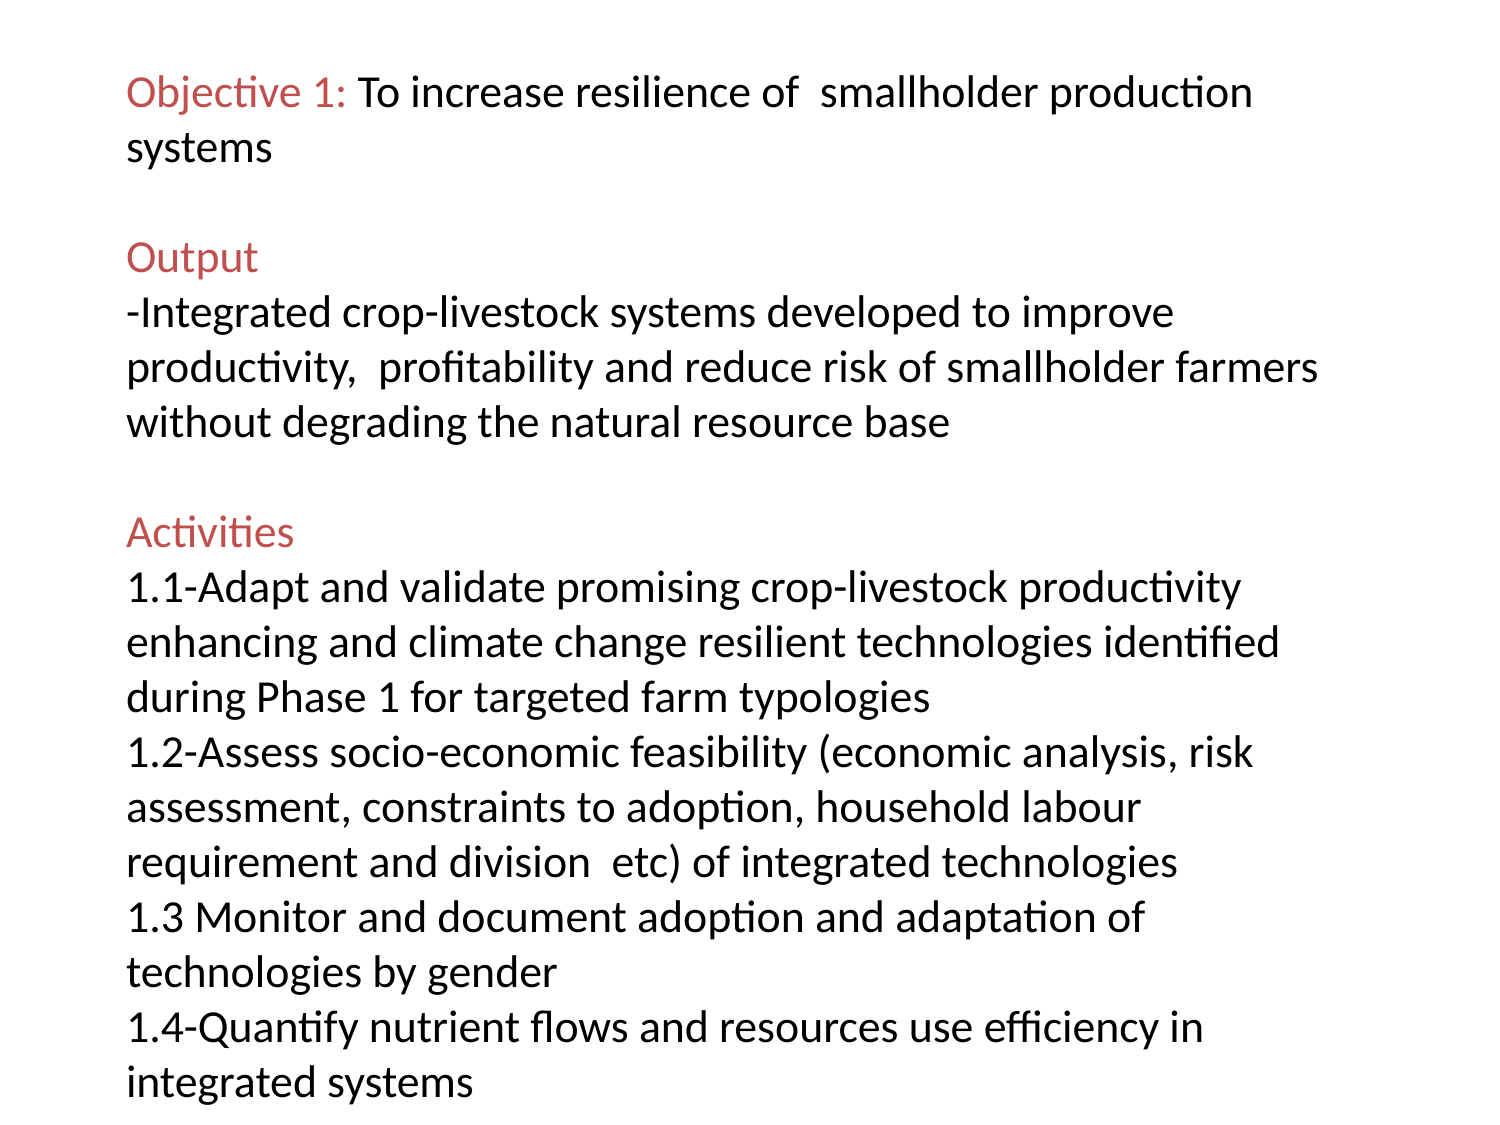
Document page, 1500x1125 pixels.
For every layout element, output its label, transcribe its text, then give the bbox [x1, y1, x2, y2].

text_box Objective 1: To increase resilience of smallholder production systems Output -Integrated crop-livestock systems developed to improve productivity, profitability and reduce risk of smallholder farmers without degrading the natural resource base Activities 1.1-Adapt and validate promising crop-livestock productivity enhancing and climate change resilient technologies identified during Phase 1 for targeted farm typologies 1.2-Assess socio-economic feasibility (economic analysis, risk assessment, constraints to adoption, household labour requirement and division etc) of integrated technologies 1.3 Monitor and document adoption and adaptation of technologies by gender 1.4-Quantify nutrient flows and resources use efficiency in integrated systems [111, 54, 1399, 1114]
